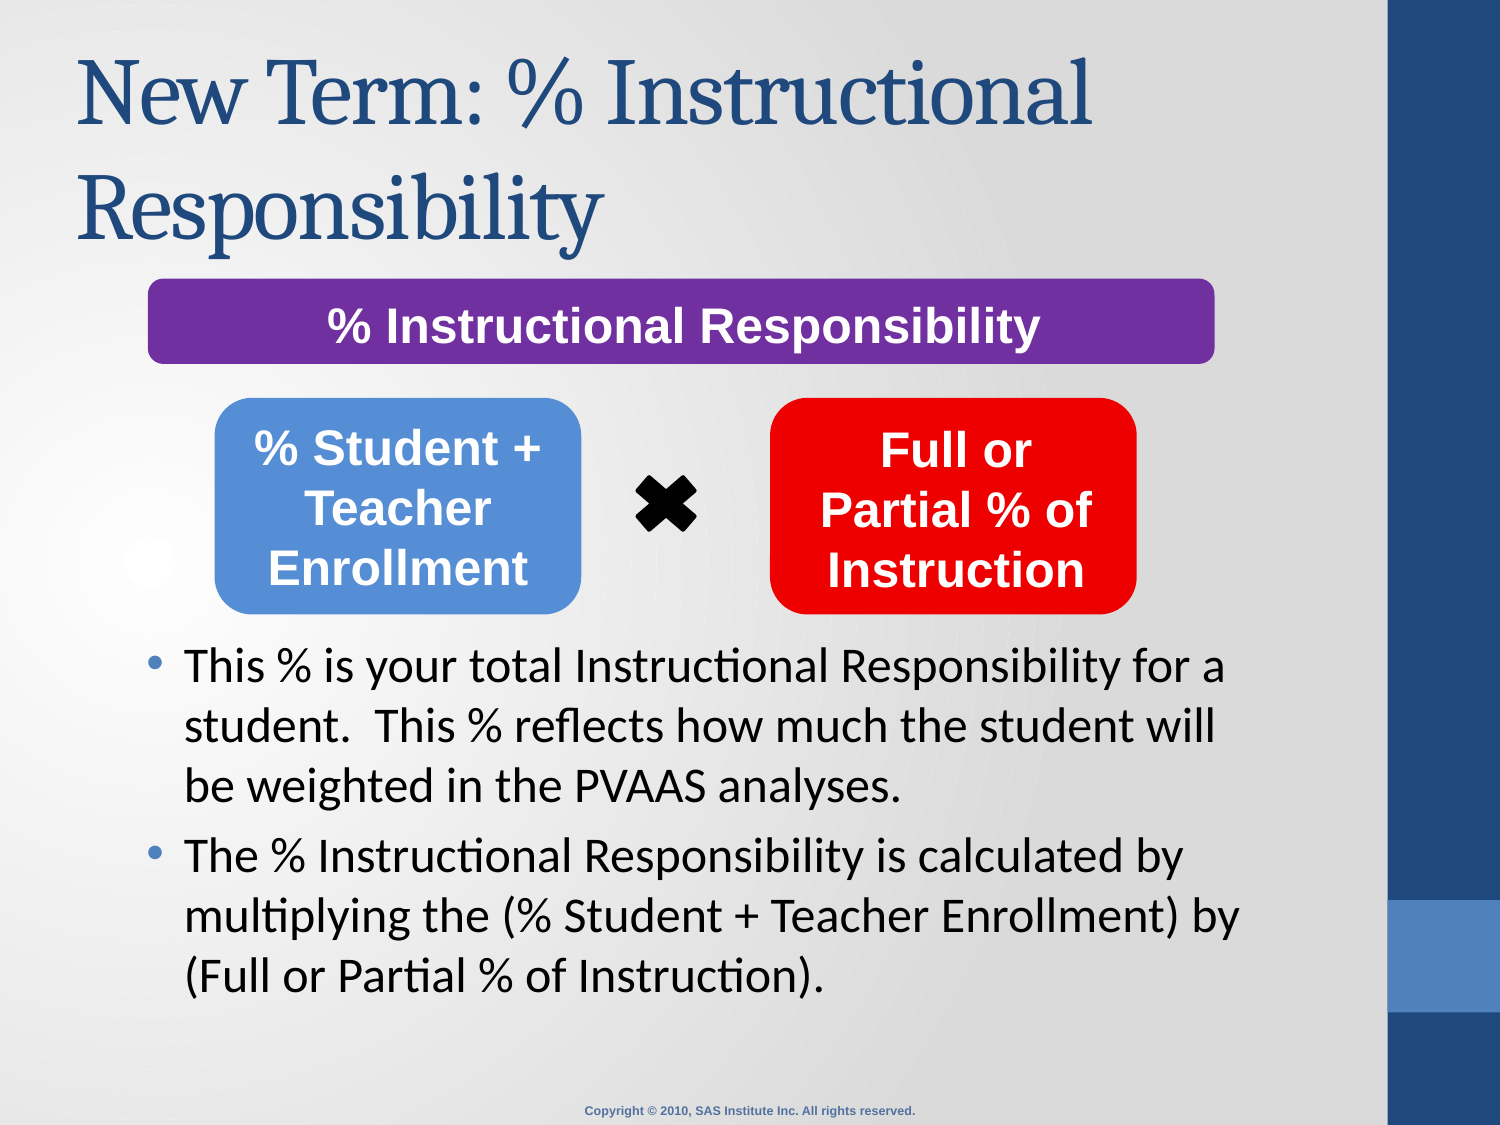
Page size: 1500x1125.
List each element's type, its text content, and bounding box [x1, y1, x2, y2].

text_box [635, 475, 697, 532]
list This % is your total Instructional Responsibility for a student. This % reflects how much the student will be weighted in the PVAAS analyses. The % Instructional Responsibility is calculated by multiplying the (% Student + Teacher Enrollment) by (Full or Partial % of Instruction). [112, 624, 1262, 1076]
text_box % Student + Teacher Enrollment [235, 407, 561, 603]
text_box % Instructional Responsibility [271, 286, 1097, 361]
text_box Full or Partial % of Instruction [793, 409, 1119, 605]
title New Term: % Instructional Responsibility [60, 75, 1405, 213]
text_box [769, 397, 1137, 615]
text_box [214, 397, 582, 615]
text_box [147, 278, 1215, 364]
